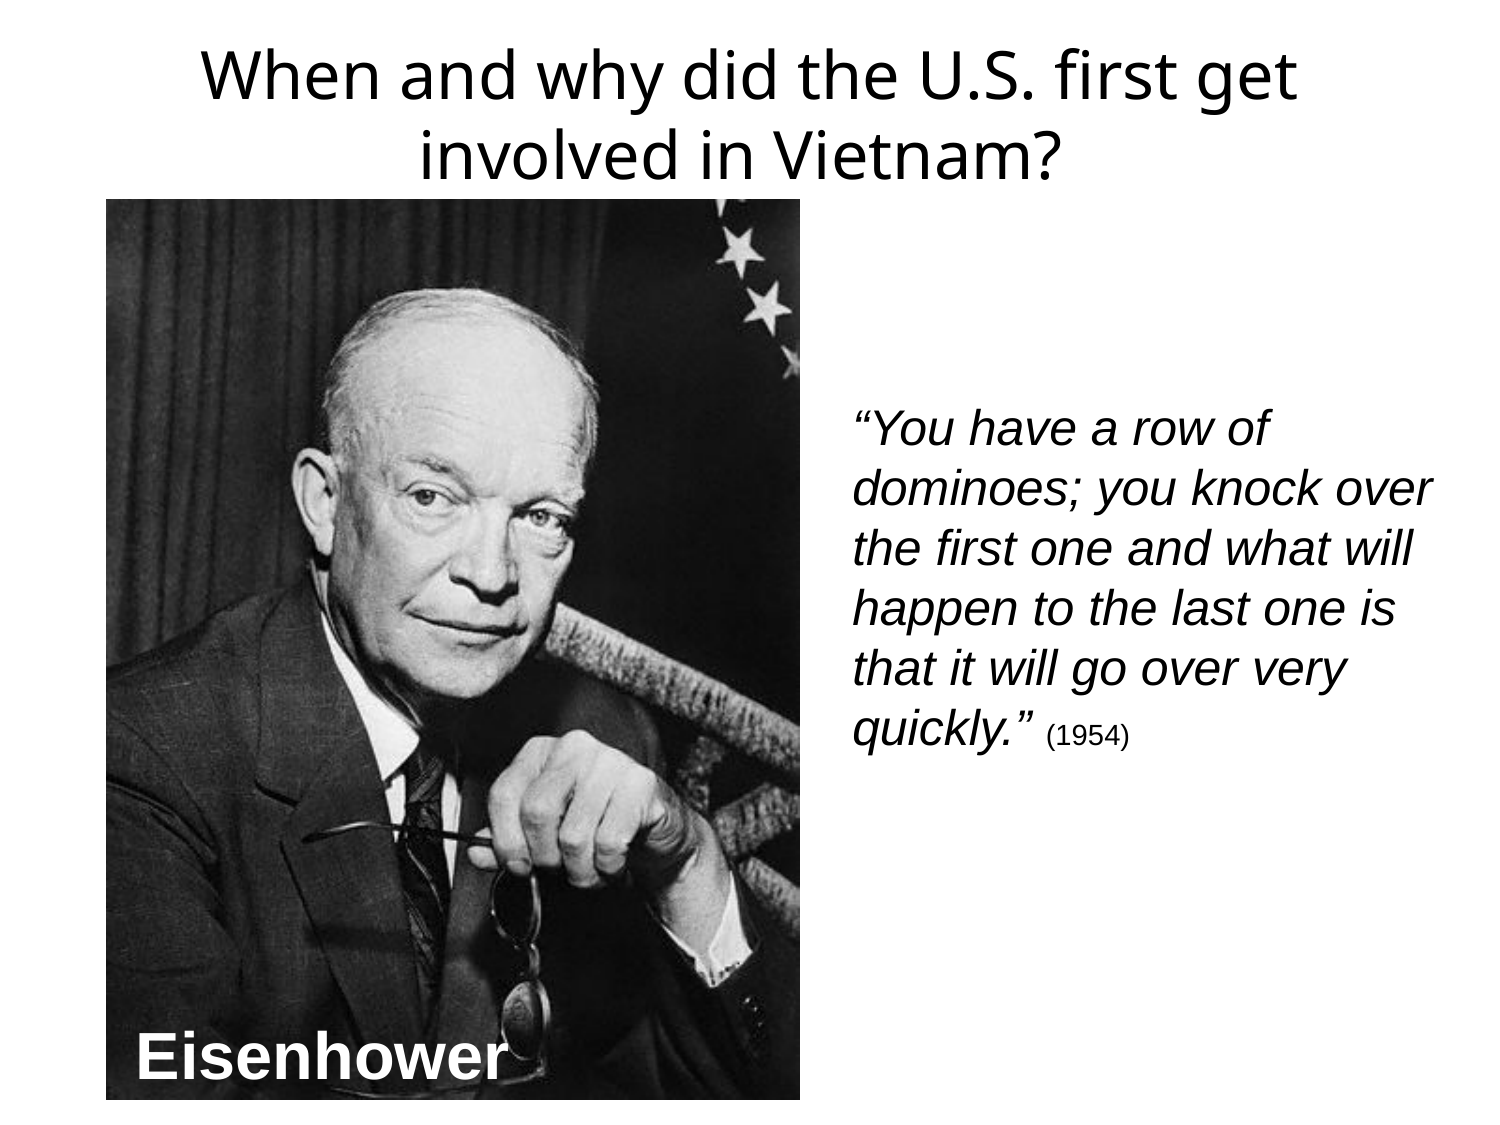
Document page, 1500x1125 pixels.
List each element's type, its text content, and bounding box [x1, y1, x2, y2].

text_box When and why did the U.S. first get involved in Vietnam? [74, 24, 1425, 201]
picture [105, 199, 801, 1101]
text_box “You have a row of dominoes; you knock over the first one and what will happen to the last one is that it will go over very quickly.” (1954) [837, 387, 1463, 763]
